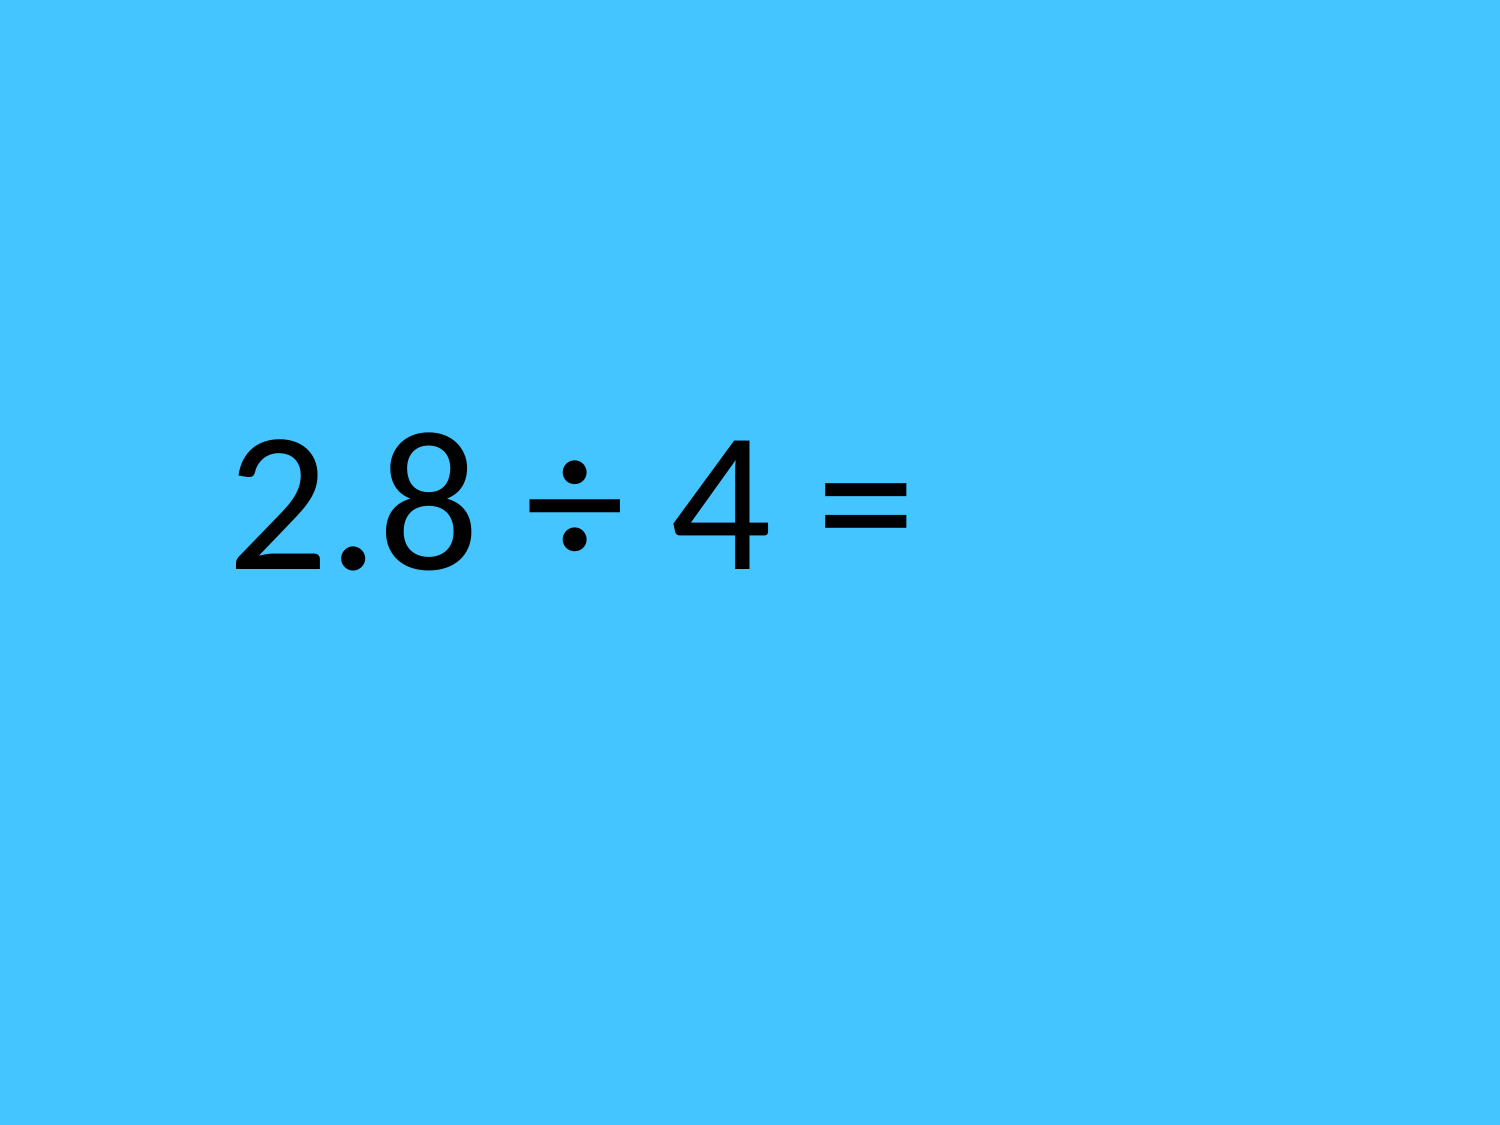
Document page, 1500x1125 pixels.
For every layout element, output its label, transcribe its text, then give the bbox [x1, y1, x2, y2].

text_box 2.8 ÷ 4 = [212, 362, 1138, 618]
